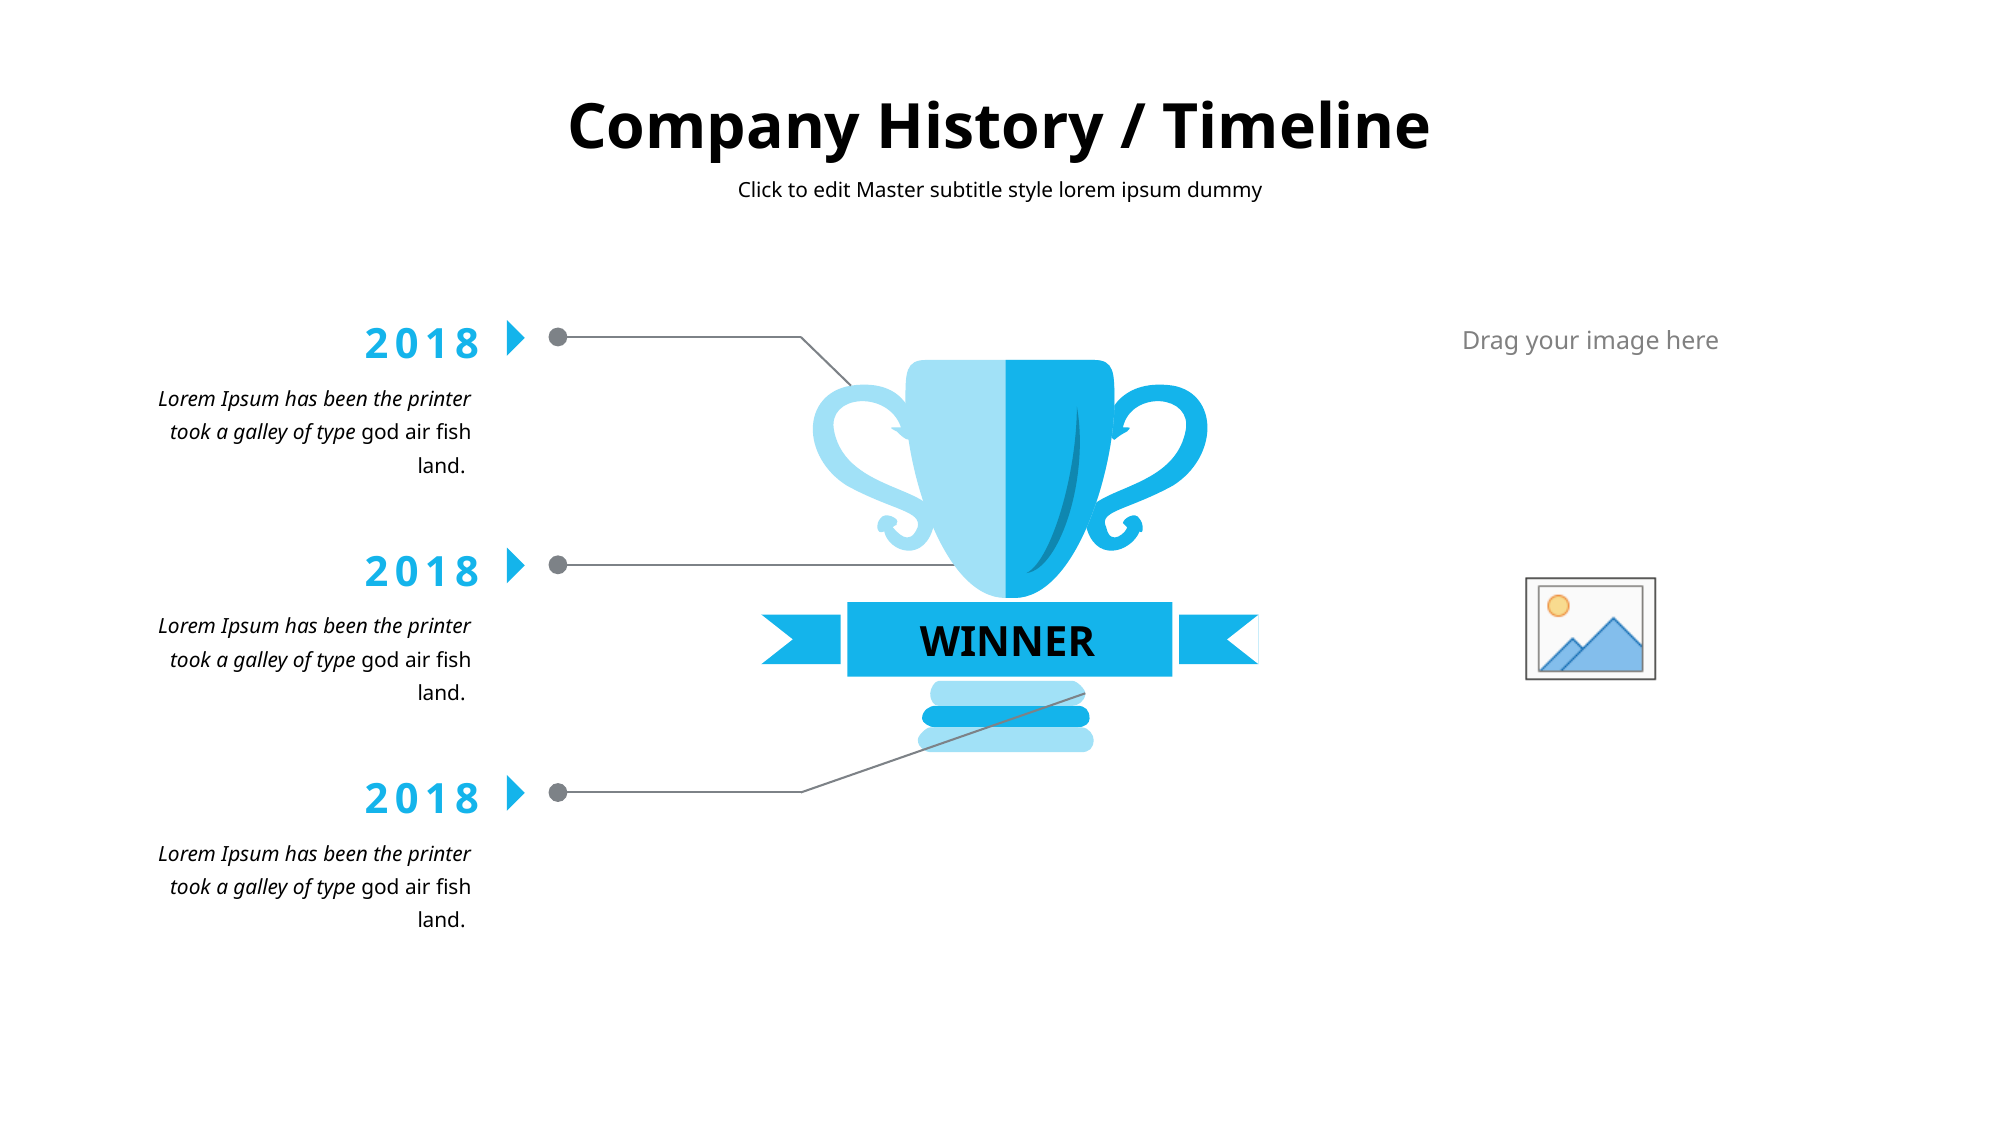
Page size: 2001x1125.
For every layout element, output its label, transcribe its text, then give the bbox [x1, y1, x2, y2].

text_box [547, 782, 569, 804]
text_box [547, 554, 569, 576]
text_box [547, 326, 569, 348]
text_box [800, 693, 931, 793]
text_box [143, 292, 520, 941]
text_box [800, 337, 851, 386]
picture [1325, 317, 1857, 941]
subtitle Click to edit Master subtitle style lorem ipsum dummy [137, 179, 1863, 204]
title Company History / Timeline [137, 78, 1863, 179]
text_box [761, 359, 1259, 753]
